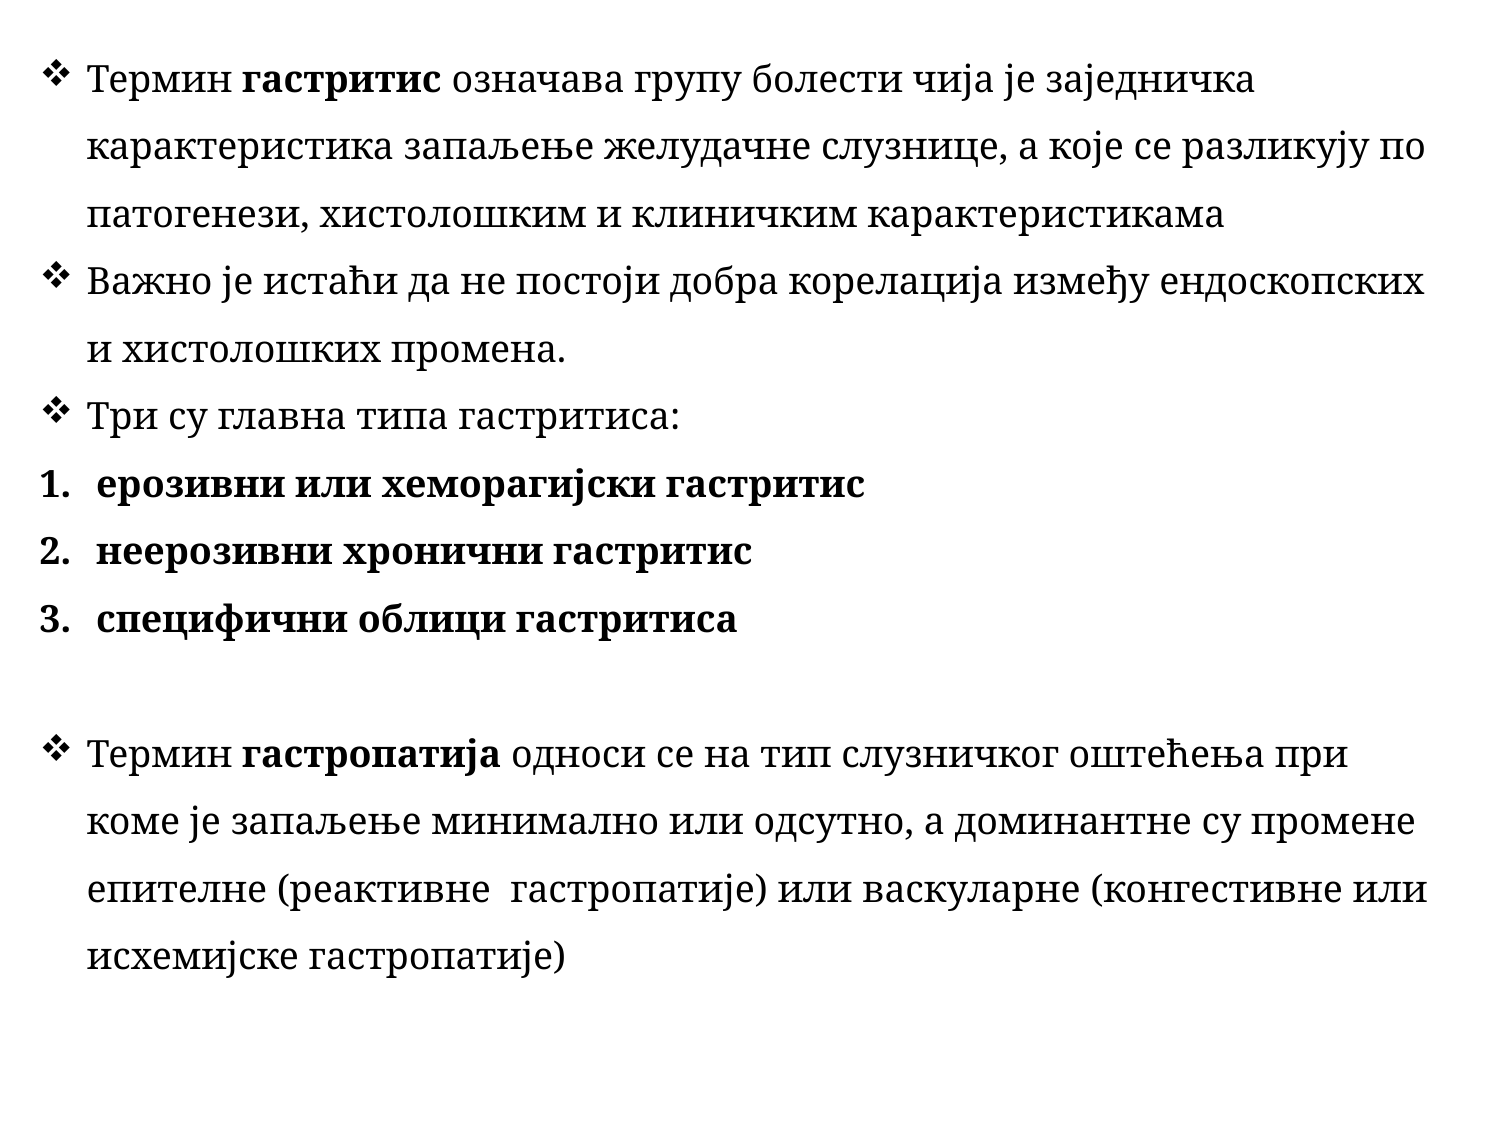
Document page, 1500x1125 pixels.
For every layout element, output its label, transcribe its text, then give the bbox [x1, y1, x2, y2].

text_box Термин гастритис означава групу болести чија је заједничка карактеристика запаљење желудачне слузнице, а које се разликују по патогенези, хистолошким и клиничким карактеристикама Важно је истаћи да не постоји добра корелација између ендоскопских и хистолошких промена. Три су главна типа гастритиса: ерозивни или хеморагијски гастритис неерозивни хронични гастритис специфични облици гастритиса Термин гастропатија односи се на тип слузничког оштећења при коме је запаљење минимално или одсутно, а доминантне су промене епителне (реактивне гастропатије) или васкуларне (конгестивне или исхемијске гастропатије) [24, 24, 1450, 985]
